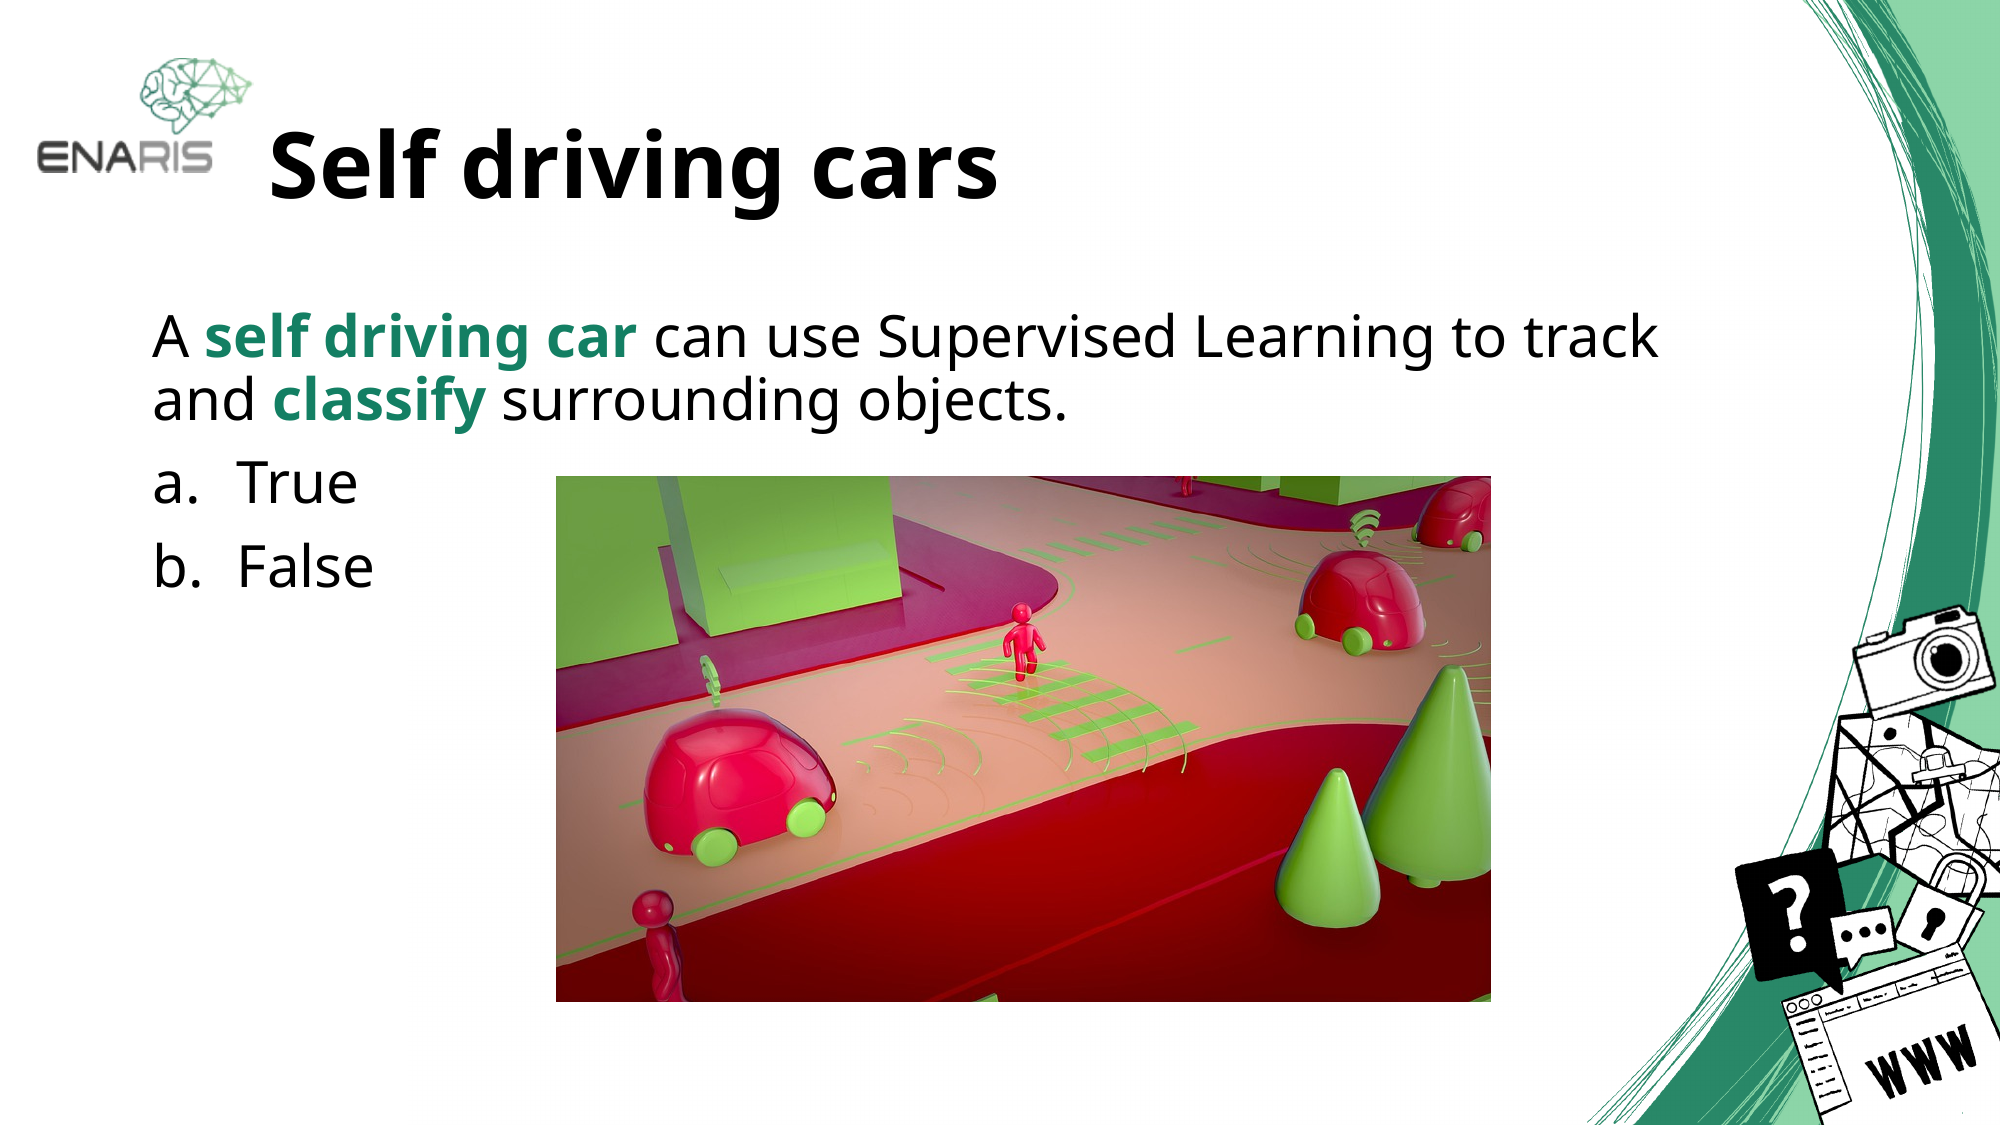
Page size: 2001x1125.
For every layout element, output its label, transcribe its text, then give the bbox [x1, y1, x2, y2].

title Self driving cars [253, 59, 1863, 278]
picture [408, 0, 2000, 1125]
picture [37, 58, 254, 173]
picture [556, 476, 1491, 1002]
list A self driving car can use Supervised Learning to track and classify surrounding objects. True False [137, 299, 1728, 1014]
